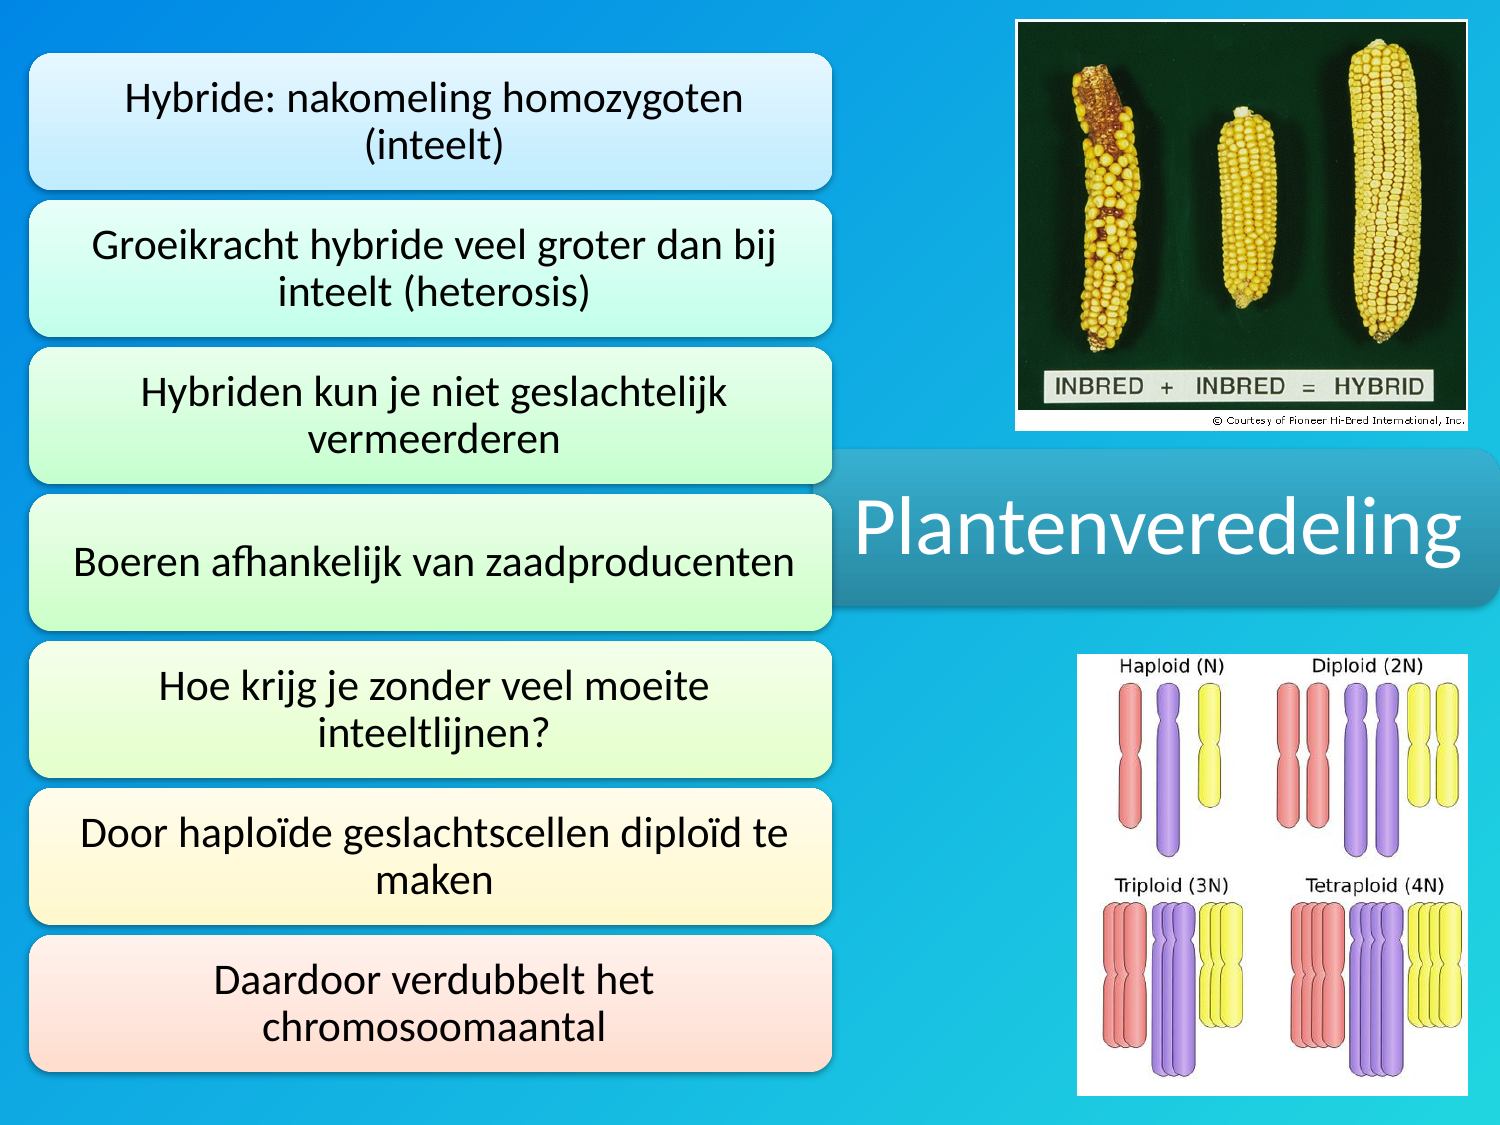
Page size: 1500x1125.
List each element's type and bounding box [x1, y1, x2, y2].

text_box [837, 433, 1500, 622]
picture [1077, 654, 1469, 1096]
picture [1016, 15, 1475, 432]
list [29, 30, 833, 1095]
